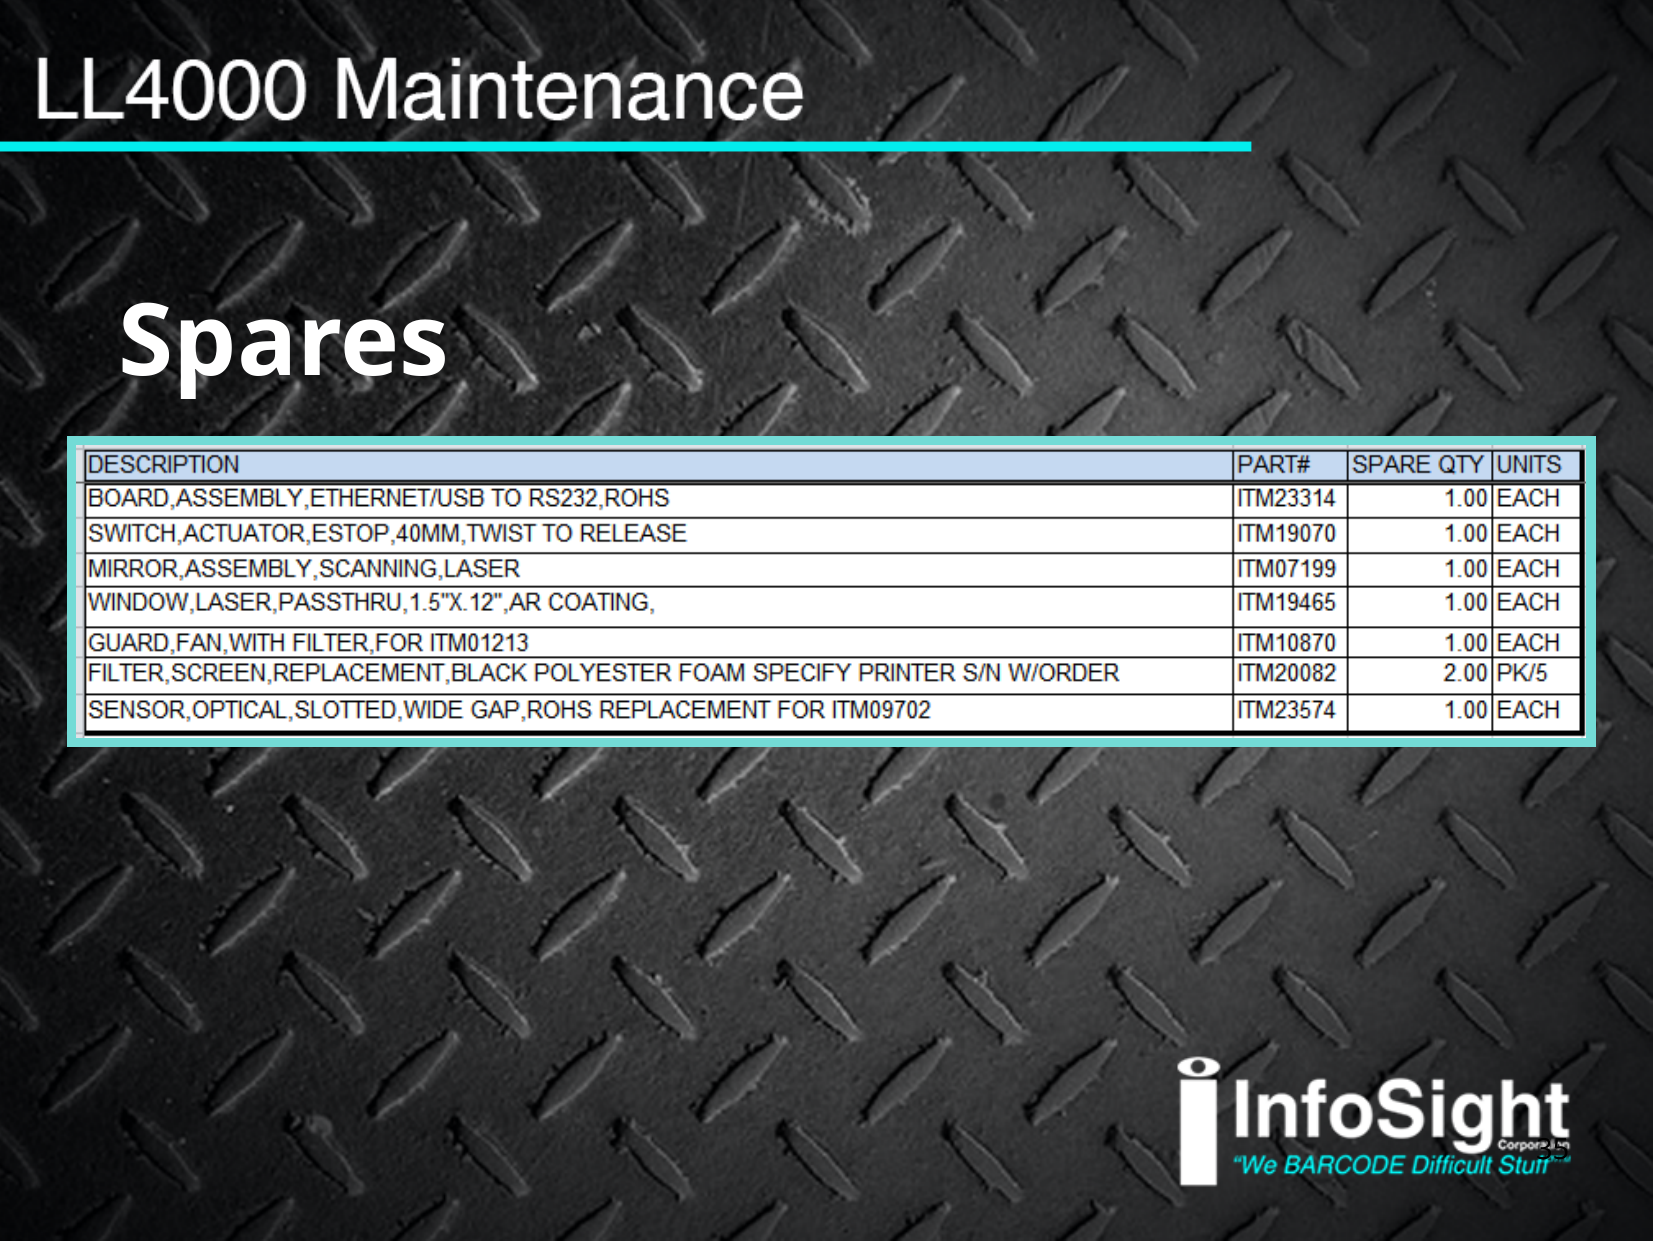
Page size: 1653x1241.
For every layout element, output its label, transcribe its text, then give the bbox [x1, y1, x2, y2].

slide_number 35 [1185, 1130, 1570, 1215]
title Spares [118, 235, 1531, 436]
picture [0, 0, 1653, 1241]
